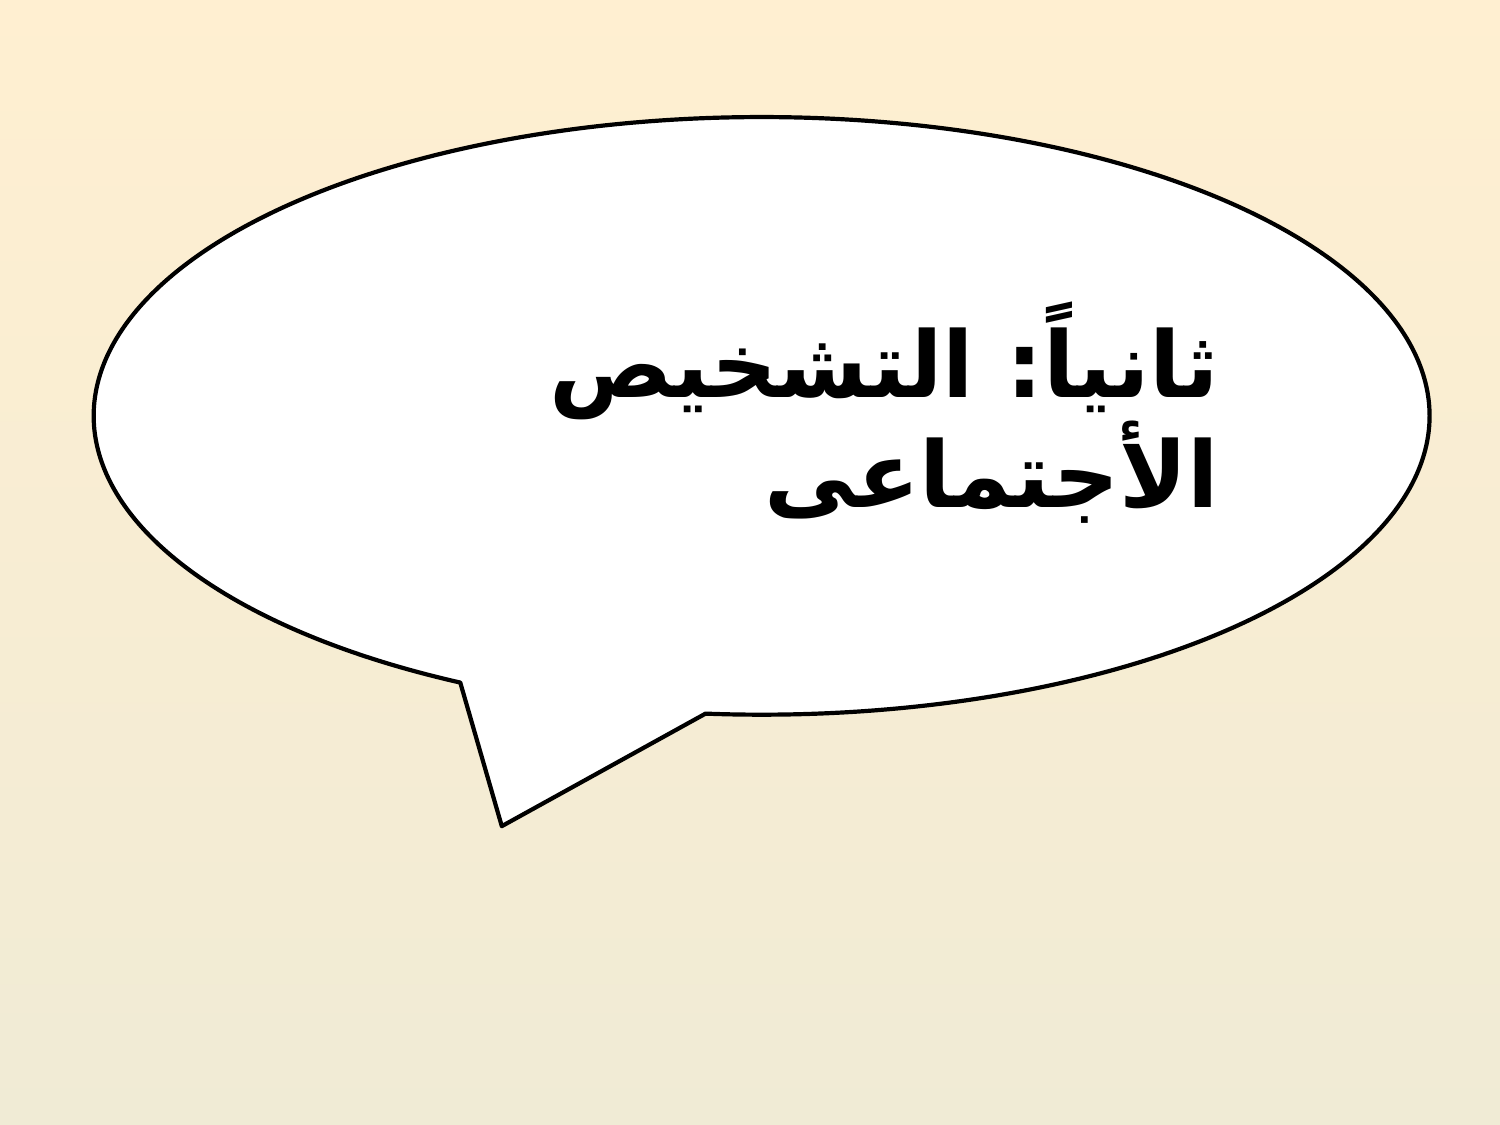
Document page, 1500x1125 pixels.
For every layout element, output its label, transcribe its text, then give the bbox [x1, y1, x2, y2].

text_box ثانياً: التشخيص الأجتماعى [91, 114, 1432, 829]
